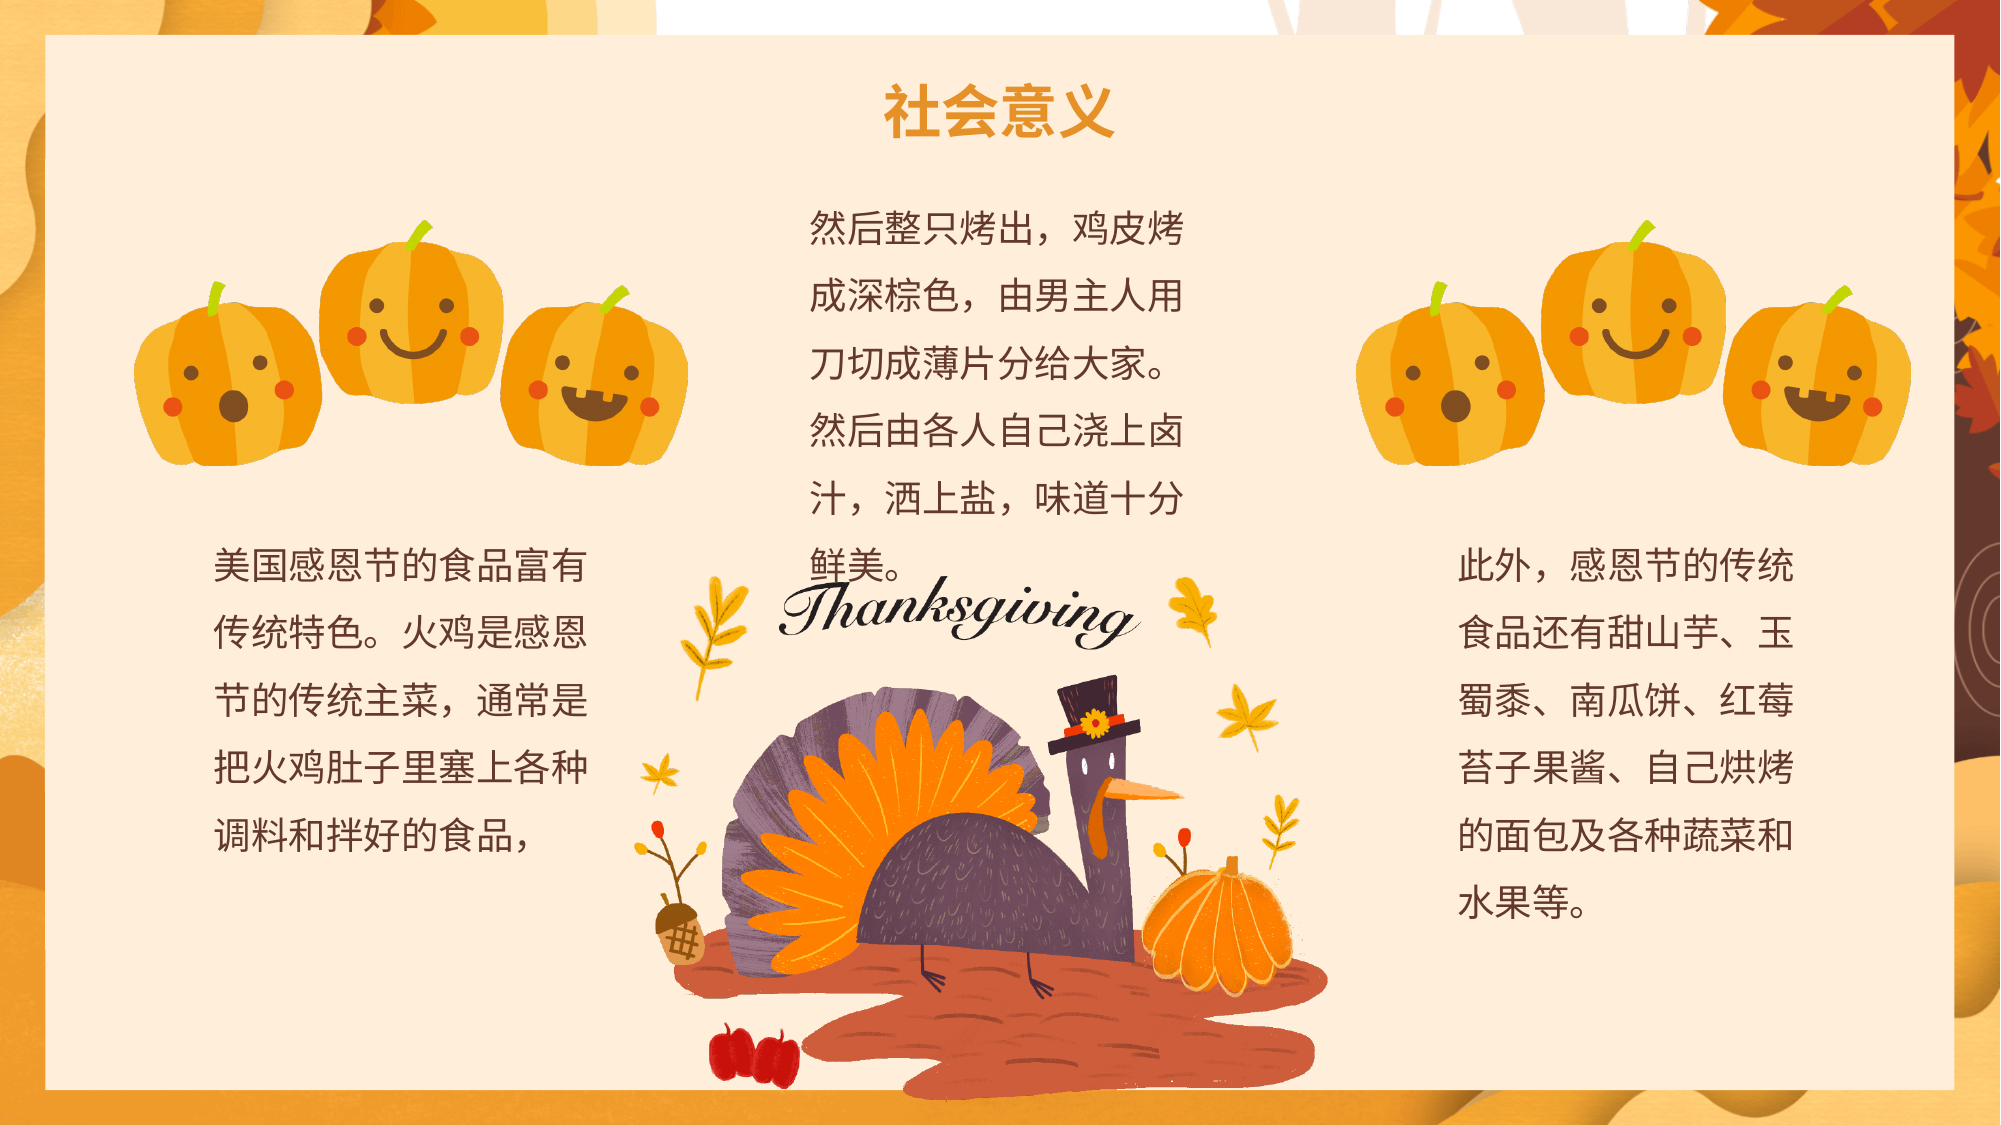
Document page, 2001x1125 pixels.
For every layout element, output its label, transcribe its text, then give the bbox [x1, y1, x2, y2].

text_box 然后整只烤出，鸡皮烤成深棕色，由男主人用刀切成薄片分给大家。然后由各人自己浇上卤汁，洒上盐，味道十分鲜美。 [795, 175, 1205, 419]
text_box 此外，感恩节的传统食品还有甜山芋、玉蜀黍、南瓜饼、红莓苔子果酱、自己烘烤的面包及各种蔬菜和水果等。 [1442, 511, 1824, 932]
text_box 美国感恩节的食品富有传统特色。火鸡是感恩节的传统主菜，通常是把火鸡肚子里塞上各种调料和拌好的食品， [198, 512, 570, 865]
text_box 社会意义 [868, 67, 1132, 153]
picture [0, 0, 2000, 1125]
